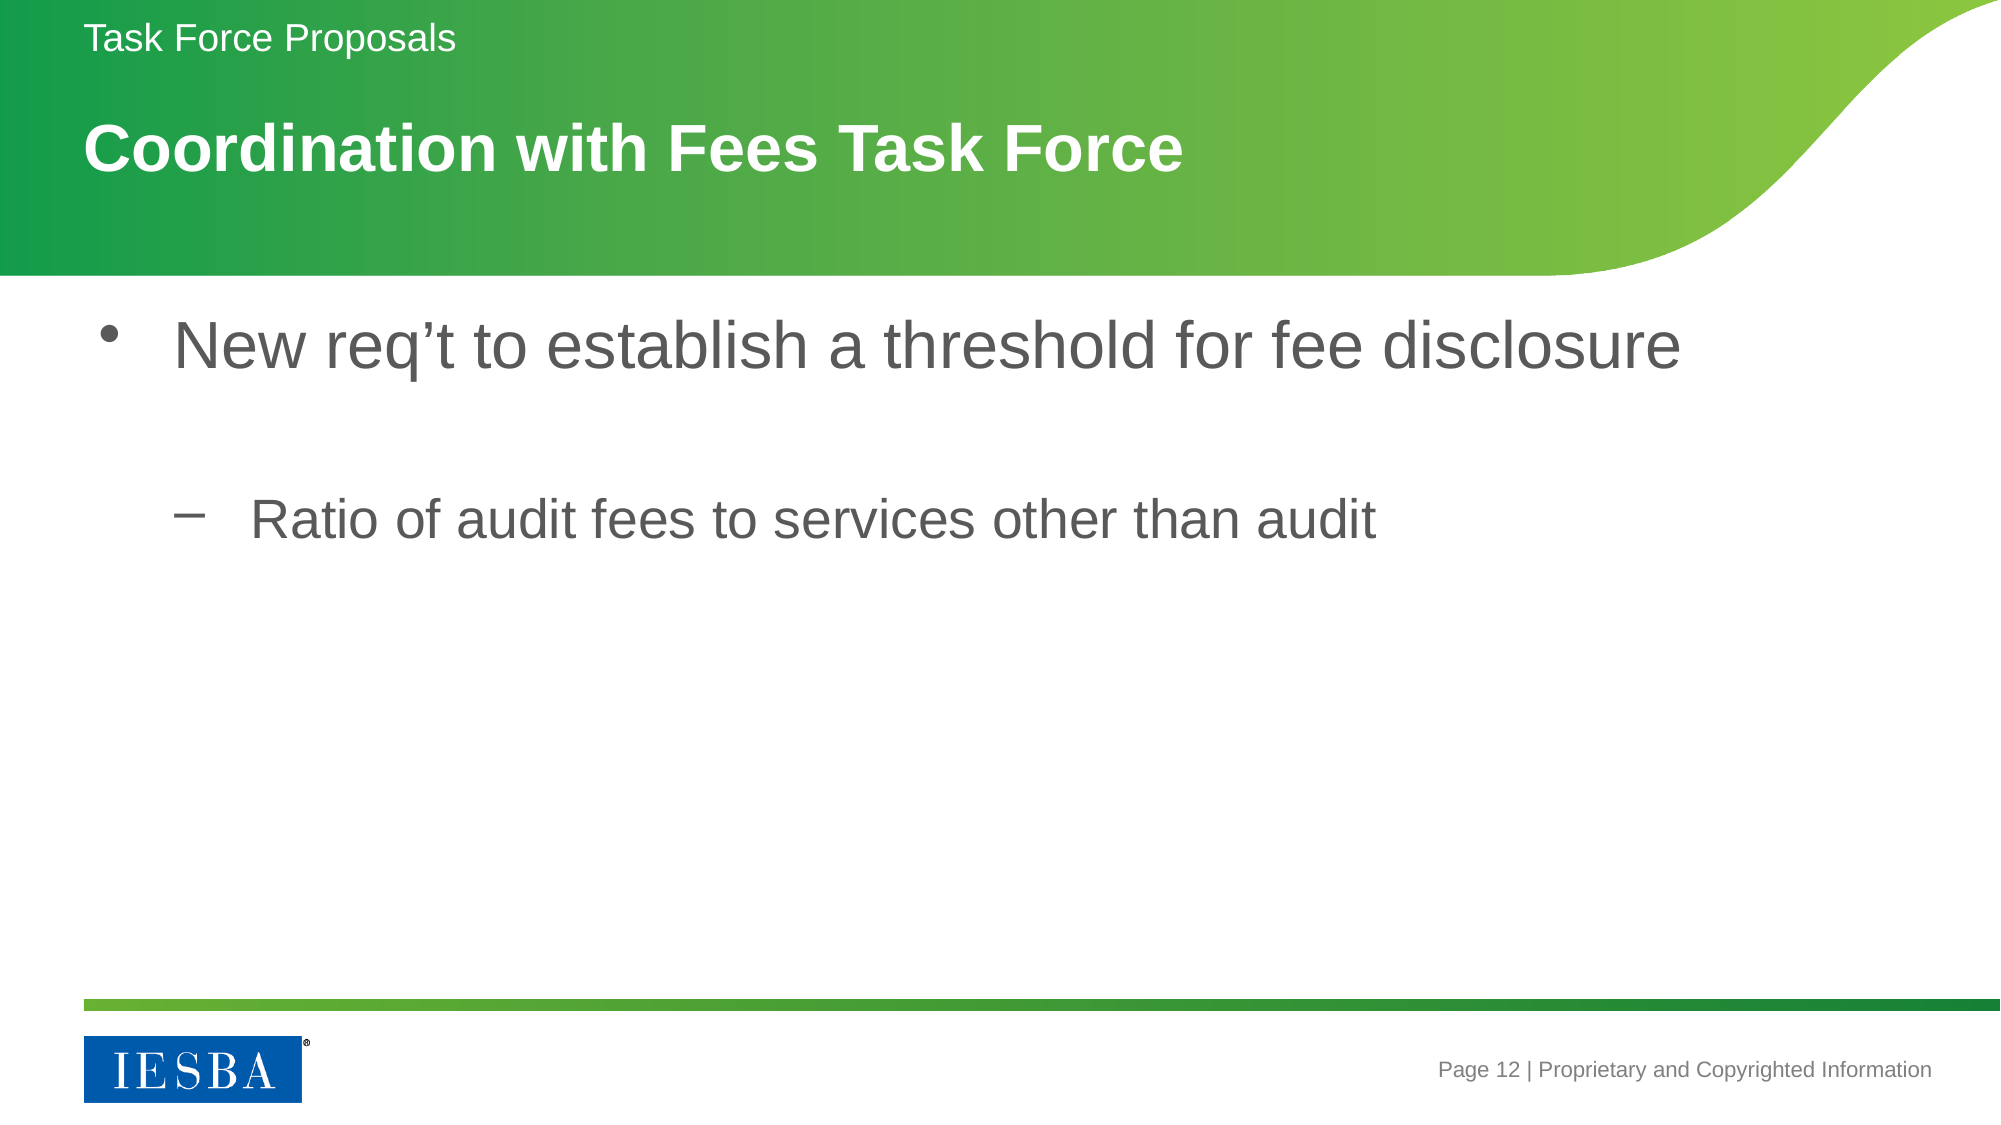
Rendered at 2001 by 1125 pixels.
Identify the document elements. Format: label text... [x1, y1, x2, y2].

title Coordination with Fees Task Force [83, 101, 1734, 189]
subtitle Task Force Proposals [83, 12, 667, 50]
picture [0, 0, 2000, 276]
picture [84, 1036, 310, 1103]
list New req’t to establish a threshold for fee disclosure Ratio of audit fees to services other than audit [83, 294, 1800, 965]
